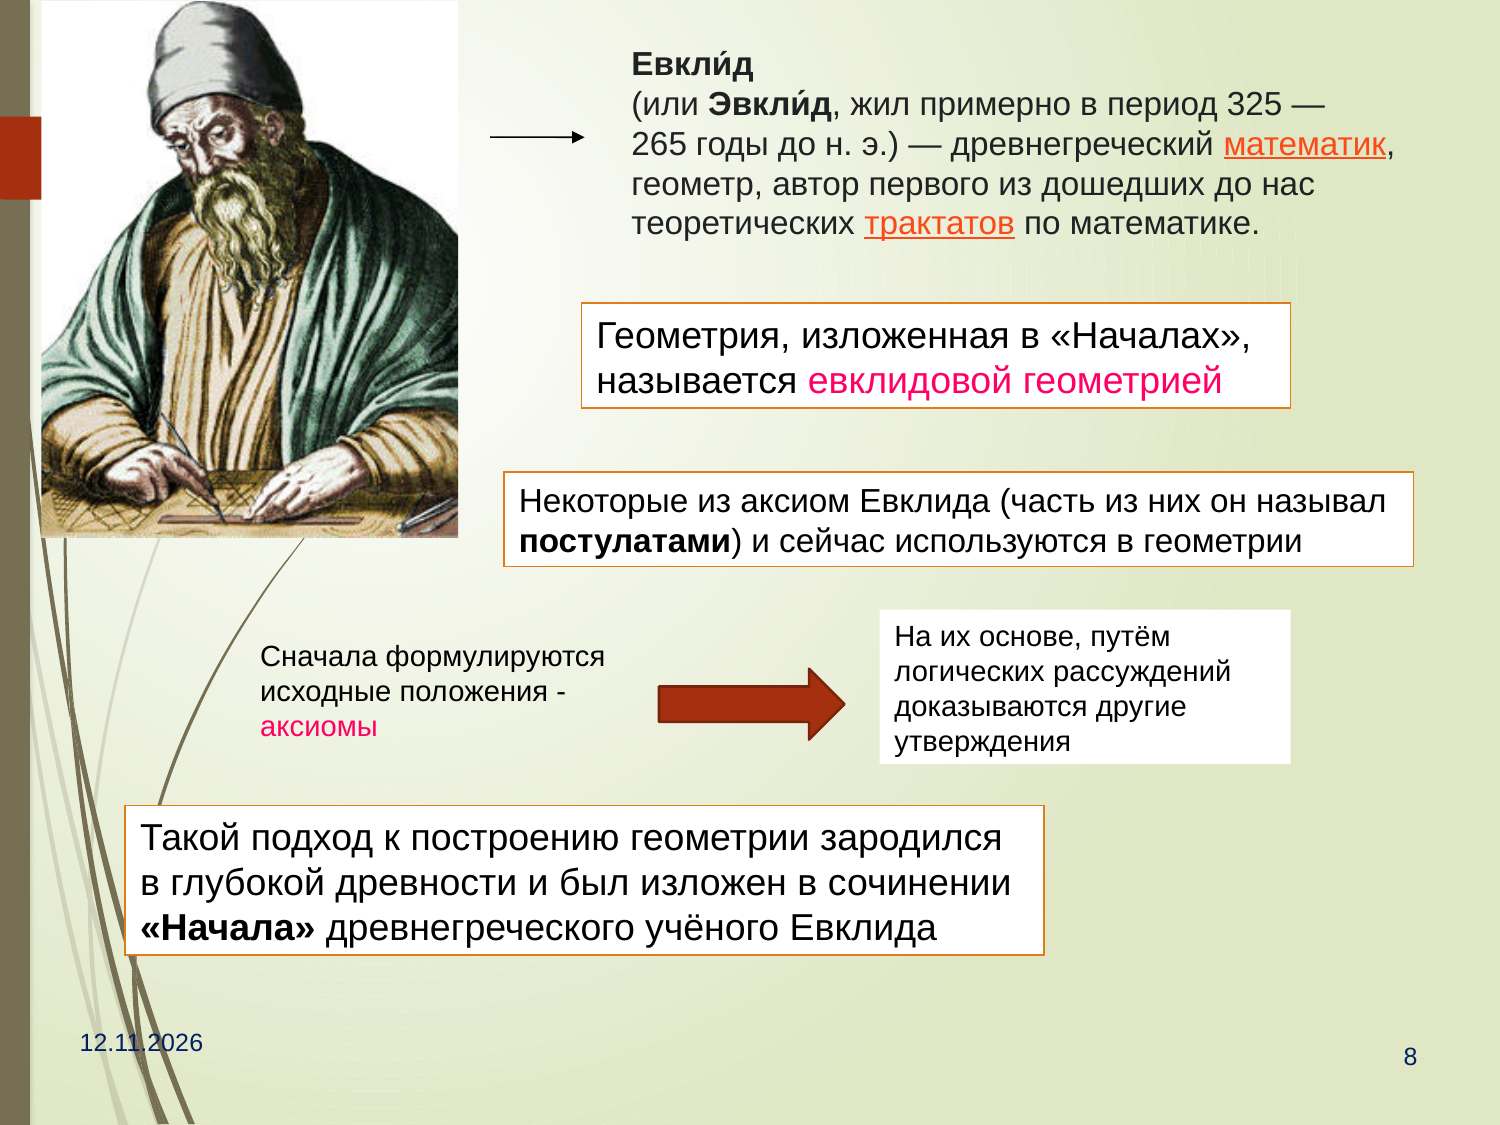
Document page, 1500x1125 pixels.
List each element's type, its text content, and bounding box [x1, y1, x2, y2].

text_box [490, 131, 585, 144]
text_box [159, 1044, 618, 1105]
text_box [657, 667, 846, 741]
text_box Сначала формулируются исходные положения - аксиомы [245, 630, 659, 750]
picture [41, 1, 459, 538]
text_box Геометрия, изложенная в «Началах», называется евклидовой геометрией [581, 303, 1291, 408]
text_box На их основе, путём логических рассуждений доказываются другие утверждения [879, 609, 1291, 765]
text_box Некоторые из аксиом Евклида (часть из них он называл постулатами) и сейчас используются в геометрии [504, 471, 1414, 567]
text_box [1104, 692, 1433, 753]
text_box [1208, 645, 1500, 706]
text_box [462, 78, 616, 139]
text_box Евкли́д (или Эвкли́д, жил примерно в период 325 — 265 годы до н. э.) — древнегреческий математик, геометр, автор первого из дошедших до нас теоретических трактатов по математике. [616, 34, 1440, 249]
text_box 8 [1312, 1024, 1433, 1085]
text_box Такой подход к построению геометрии зародился в глубокой древности и был изложен в сочинении «Начала» древнегреческого учёного Евклида [125, 805, 1044, 955]
text_box 19.01.2023 [64, 1011, 266, 1072]
